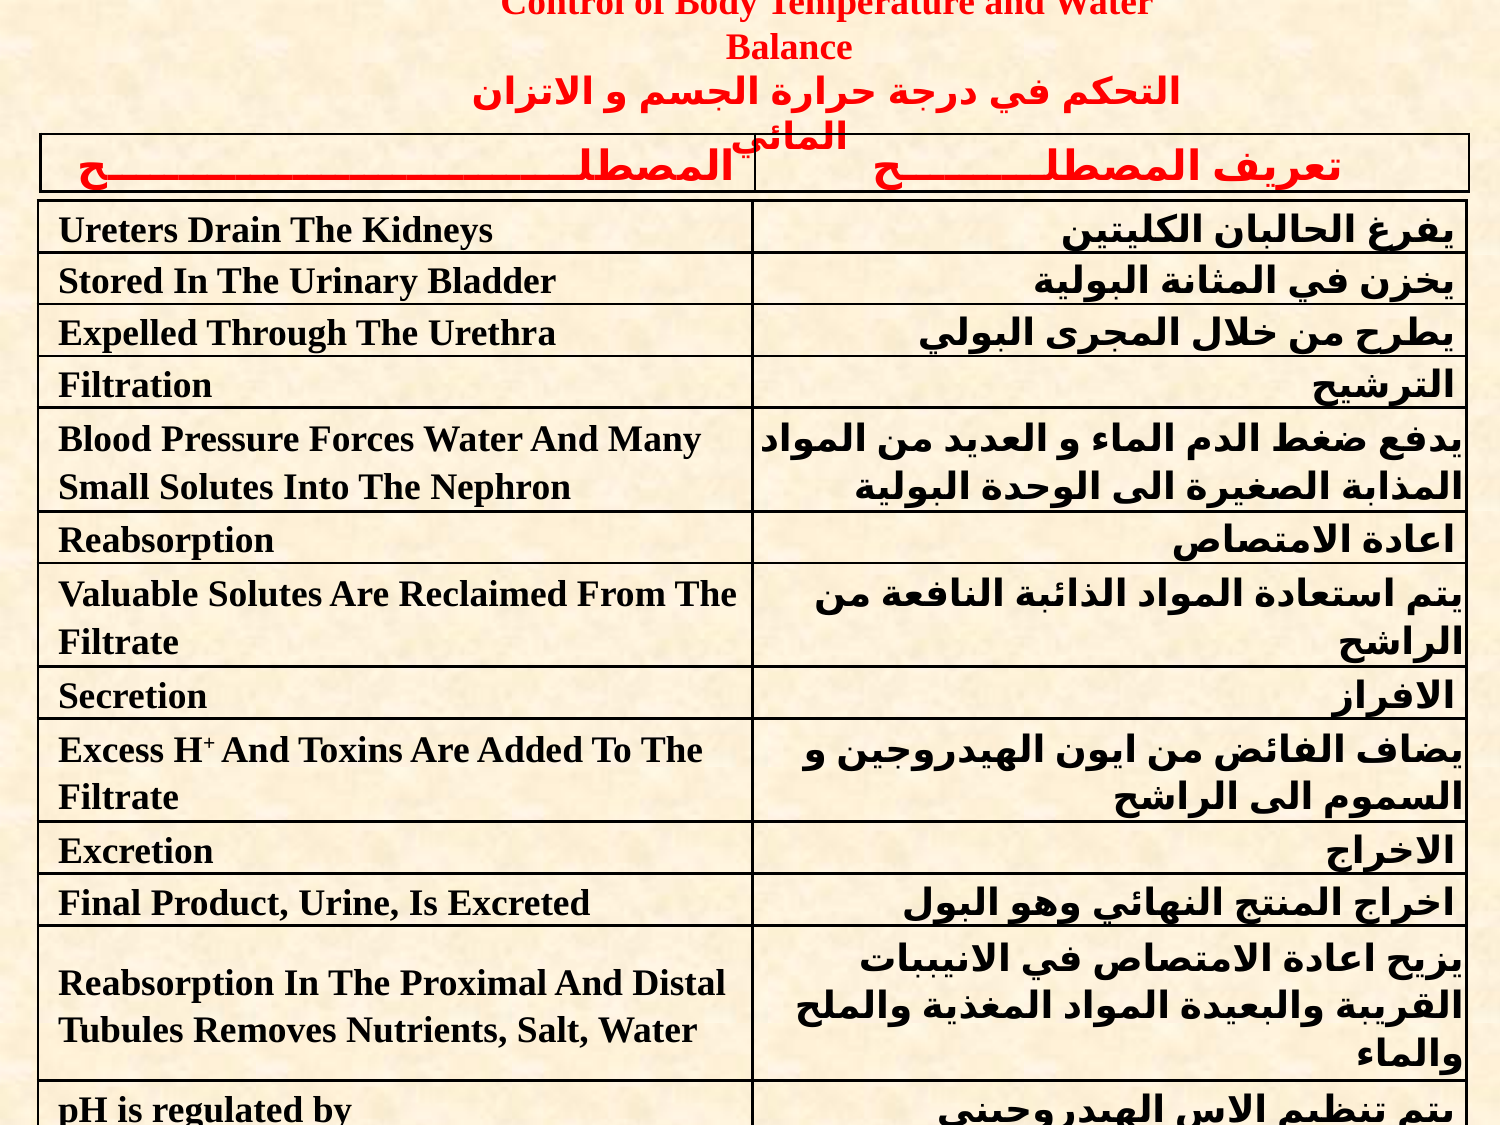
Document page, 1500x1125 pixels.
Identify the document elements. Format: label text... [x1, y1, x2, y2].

picture [0, 0, 1500, 1125]
table_cell يدفع ضغط الدم الماء و العديد من المواد المذابة الصغيرة الى الوحدة البولية [754, 409, 1465, 510]
table_cell Final Product, Urine, Is Excreted [39, 875, 751, 924]
table_header يفرغ الحالبان الكليتين [754, 202, 1465, 251]
table_cell Secretion [39, 668, 751, 717]
table_cell يخزن في المثانة البولية [754, 254, 1465, 303]
table_cell يضاف الفائض من ايون الهيدروجين و السموم الى الراشح [754, 720, 1465, 820]
table_cell Valuable Solutes Are Reclaimed From The Filtrate [39, 564, 751, 665]
table_cell Excretion [39, 823, 751, 872]
table_cell pH is regulated by [39, 1082, 751, 1125]
table_cell يطرح من خلال المجرى البولي [754, 305, 1465, 355]
table_cell يتم تنظيم الاس الهيدروجيني [754, 1082, 1465, 1125]
table_header Ureters Drain The Kidneys [39, 202, 751, 251]
table_cell الافراز [754, 668, 1465, 717]
table_cell Blood Pressure Forces Water And Many Small Solutes Into The Nephron [39, 409, 751, 510]
table_cell Reabsorption [39, 513, 751, 562]
table_cell يزيح اعادة الامتصاص في الانيببات القريبة والبعيدة المواد المغذية والملح والماء [754, 927, 1465, 1079]
table_cell Stored In The Urinary Bladder [39, 254, 751, 303]
table_cell Excess H+ And Toxins Are Added To The Filtrate [39, 720, 751, 820]
table_cell الترشيح [754, 357, 1465, 406]
table_cell الاخراج [754, 823, 1465, 872]
table_header تعريف المصطلــــــــــح [756, 135, 1468, 190]
table_cell اخراج المنتج النهائي وهو البول [754, 875, 1465, 924]
table_cell Filtration [39, 357, 751, 406]
text_box Control of Body Temperature and Water Balance التحكم في درجة حرارة الجسم و الاتزان المائي [355, 15, 1224, 120]
table_cell Expelled Through The Urethra [39, 305, 751, 355]
table_cell يتم استعادة المواد الذائبة النافعة من الراشح [754, 564, 1465, 665]
table_cell اعادة الامتصاص [754, 513, 1465, 562]
table_header المصطلـــــــــــــــــــــــــــــــــح [42, 135, 754, 190]
table_cell Reabsorption In The Proximal And Distal Tubules Removes Nutrients, Salt, Water [39, 927, 751, 1079]
